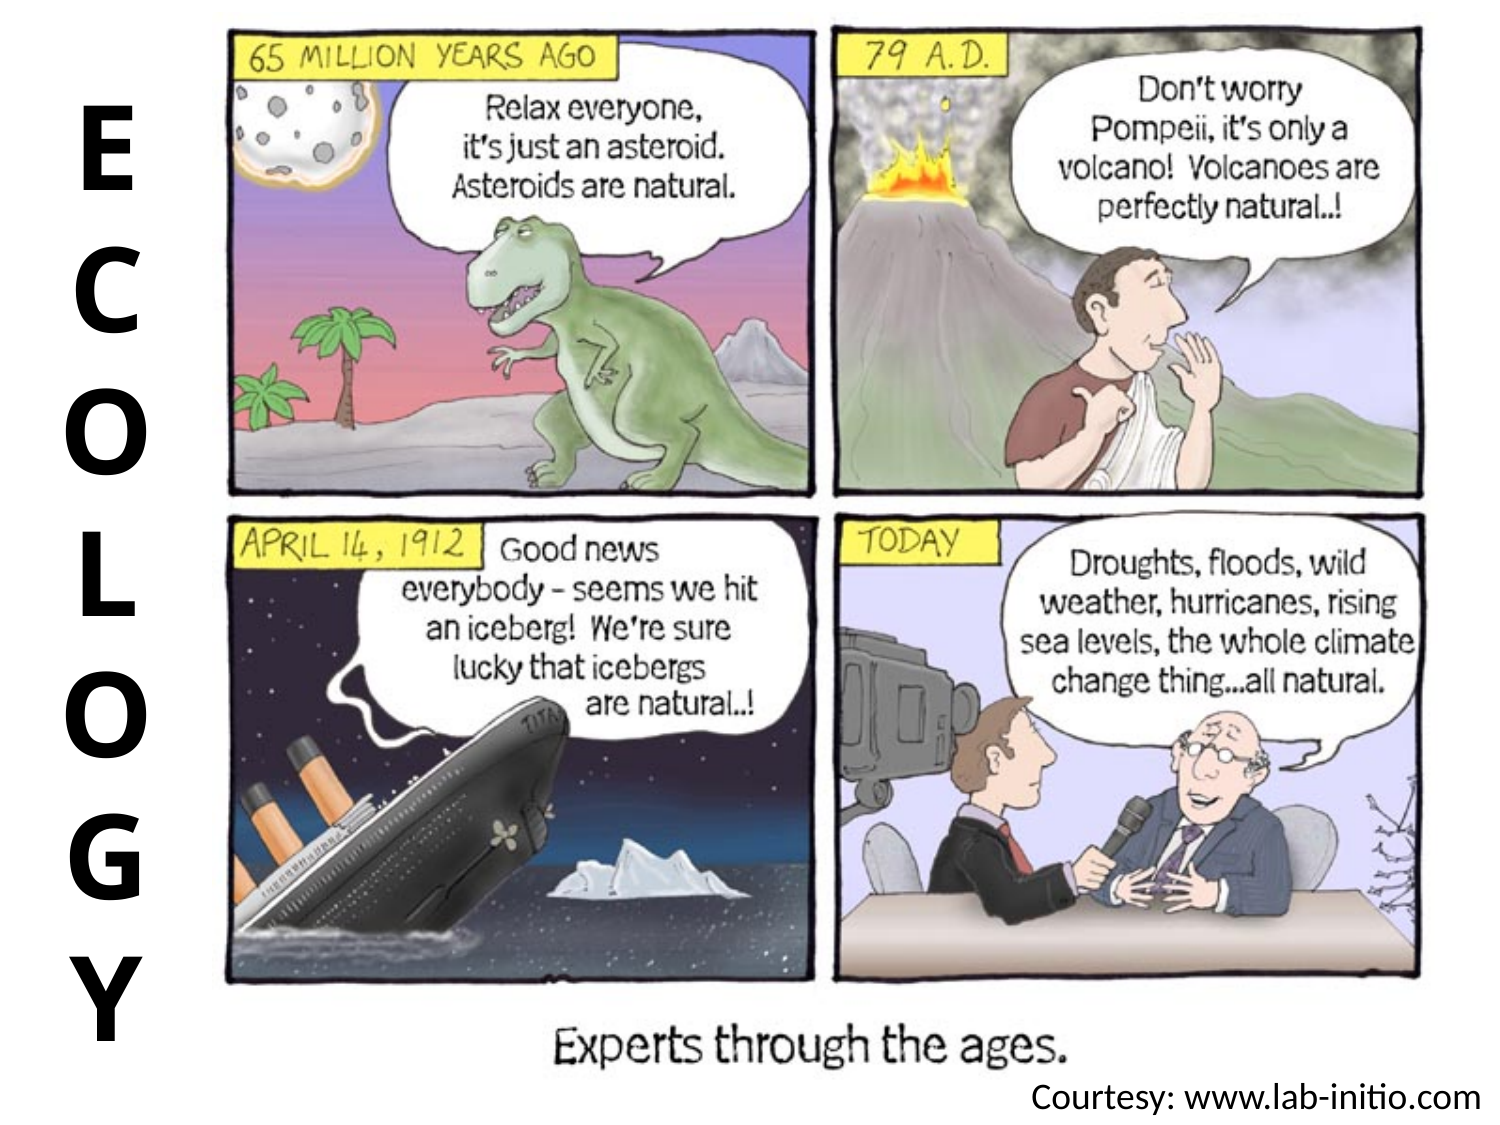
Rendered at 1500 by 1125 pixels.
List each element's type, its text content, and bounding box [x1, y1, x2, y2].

picture [212, 12, 1438, 1125]
title ECO L OGY [37, 62, 175, 1075]
text_box Courtesy: www.lab-initio.com [1440, 1064, 1498, 1125]
